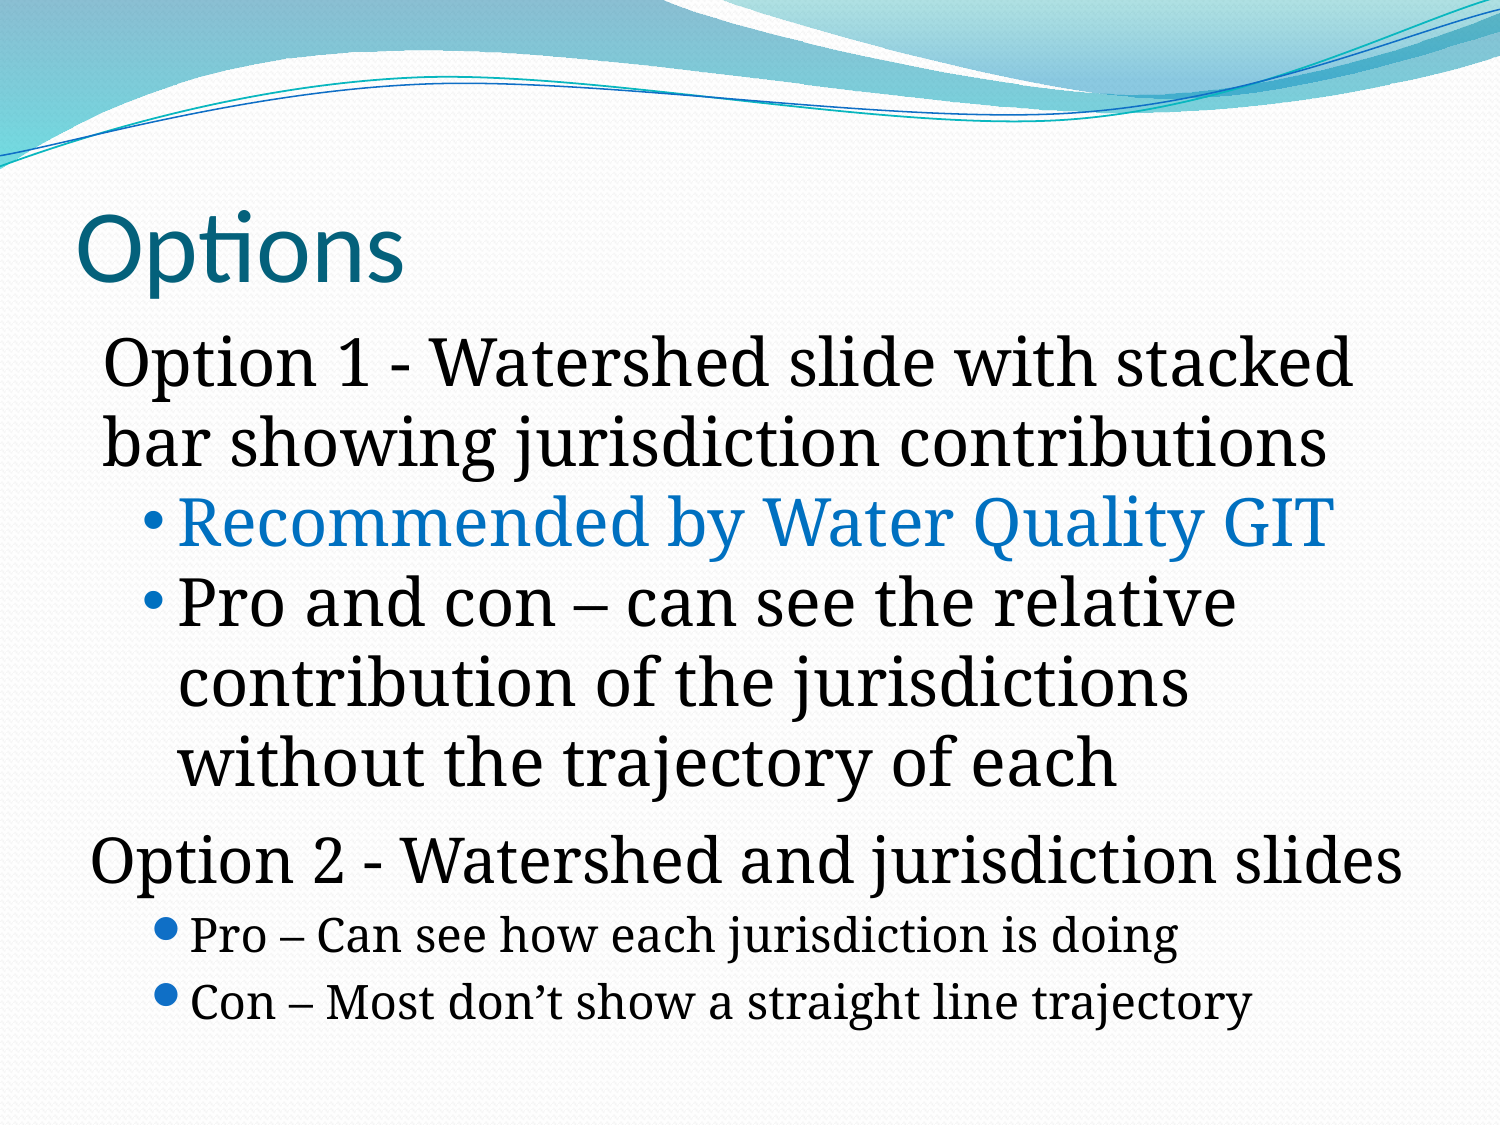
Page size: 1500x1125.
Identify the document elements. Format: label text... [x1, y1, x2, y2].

list Option 2 - Watershed and jurisdiction slides Pro – Can see how each jurisdiction is doing Con – Most don’t show a straight line trajectory [75, 812, 1425, 1113]
title Options [75, 115, 1425, 303]
text_box Option 1 - Watershed slide with stacked bar showing jurisdiction contributions Recommended by Water Quality GIT Pro and con – can see the relative contribution of the jurisdictions without the trajectory of each [87, 312, 1400, 887]
